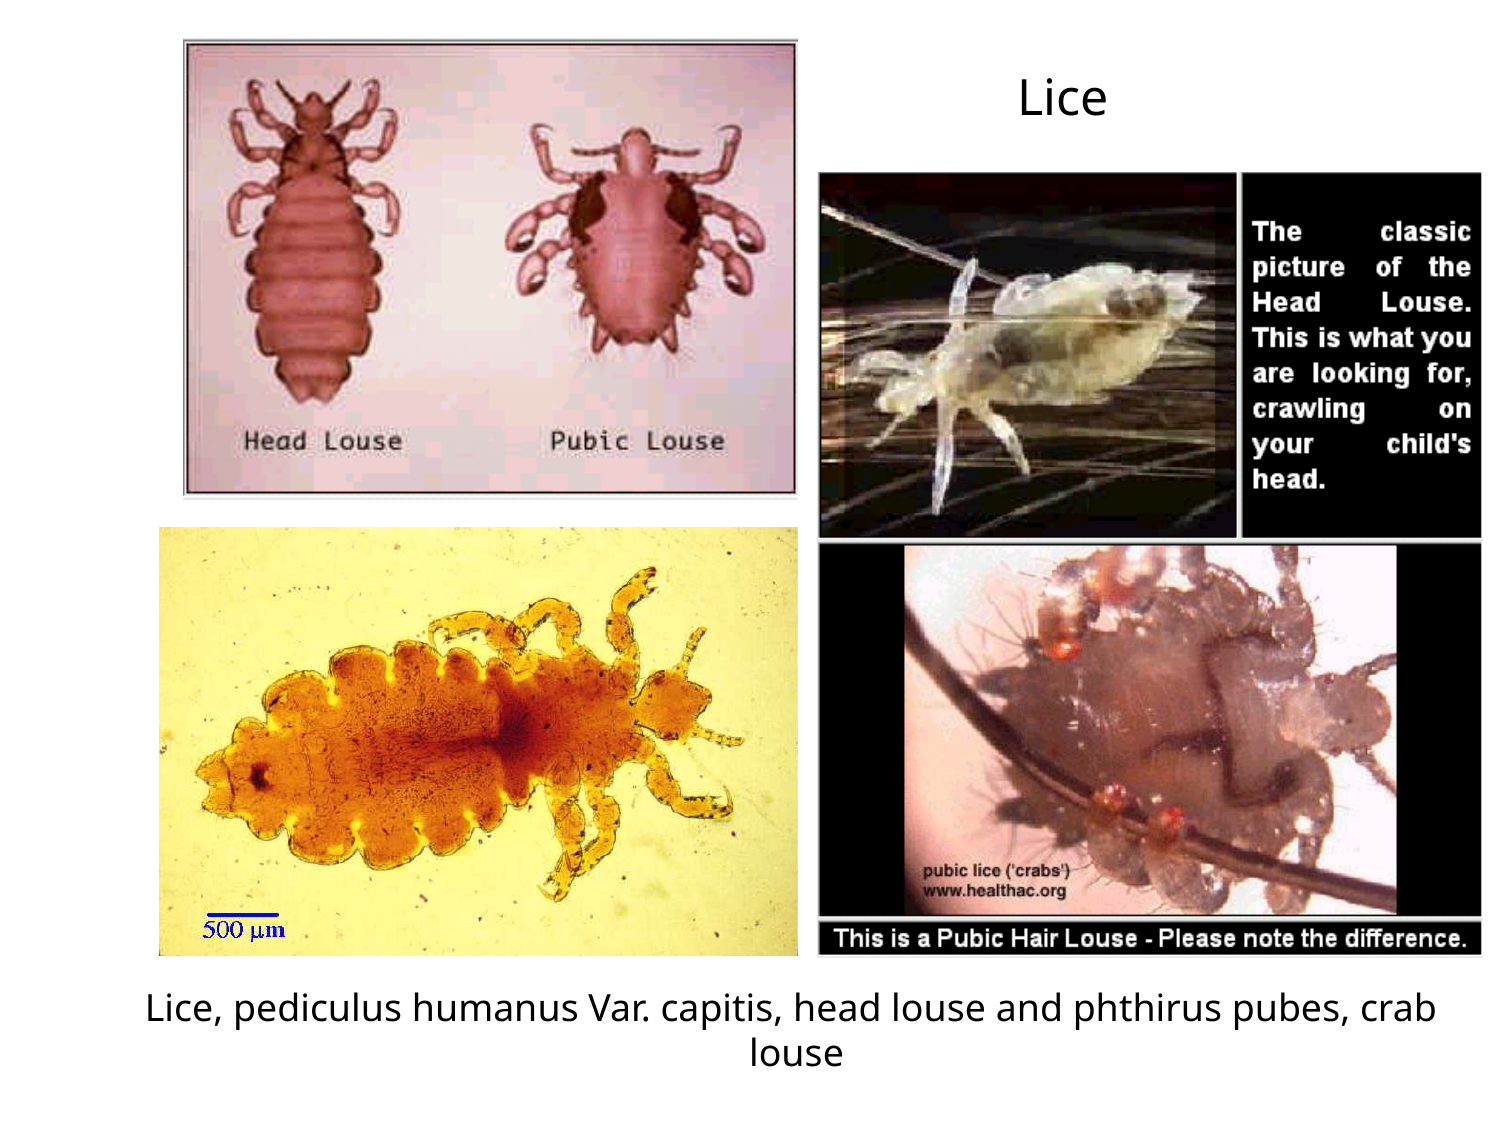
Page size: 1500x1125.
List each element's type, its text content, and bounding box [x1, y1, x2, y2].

picture [158, 526, 798, 956]
text_box Lice [927, 30, 1199, 161]
picture [817, 172, 1483, 958]
text_box Lice, pediculus humanus Var. capitis, head louse and phthirus pubes, crab louse [112, 977, 1471, 1082]
picture [182, 38, 798, 501]
